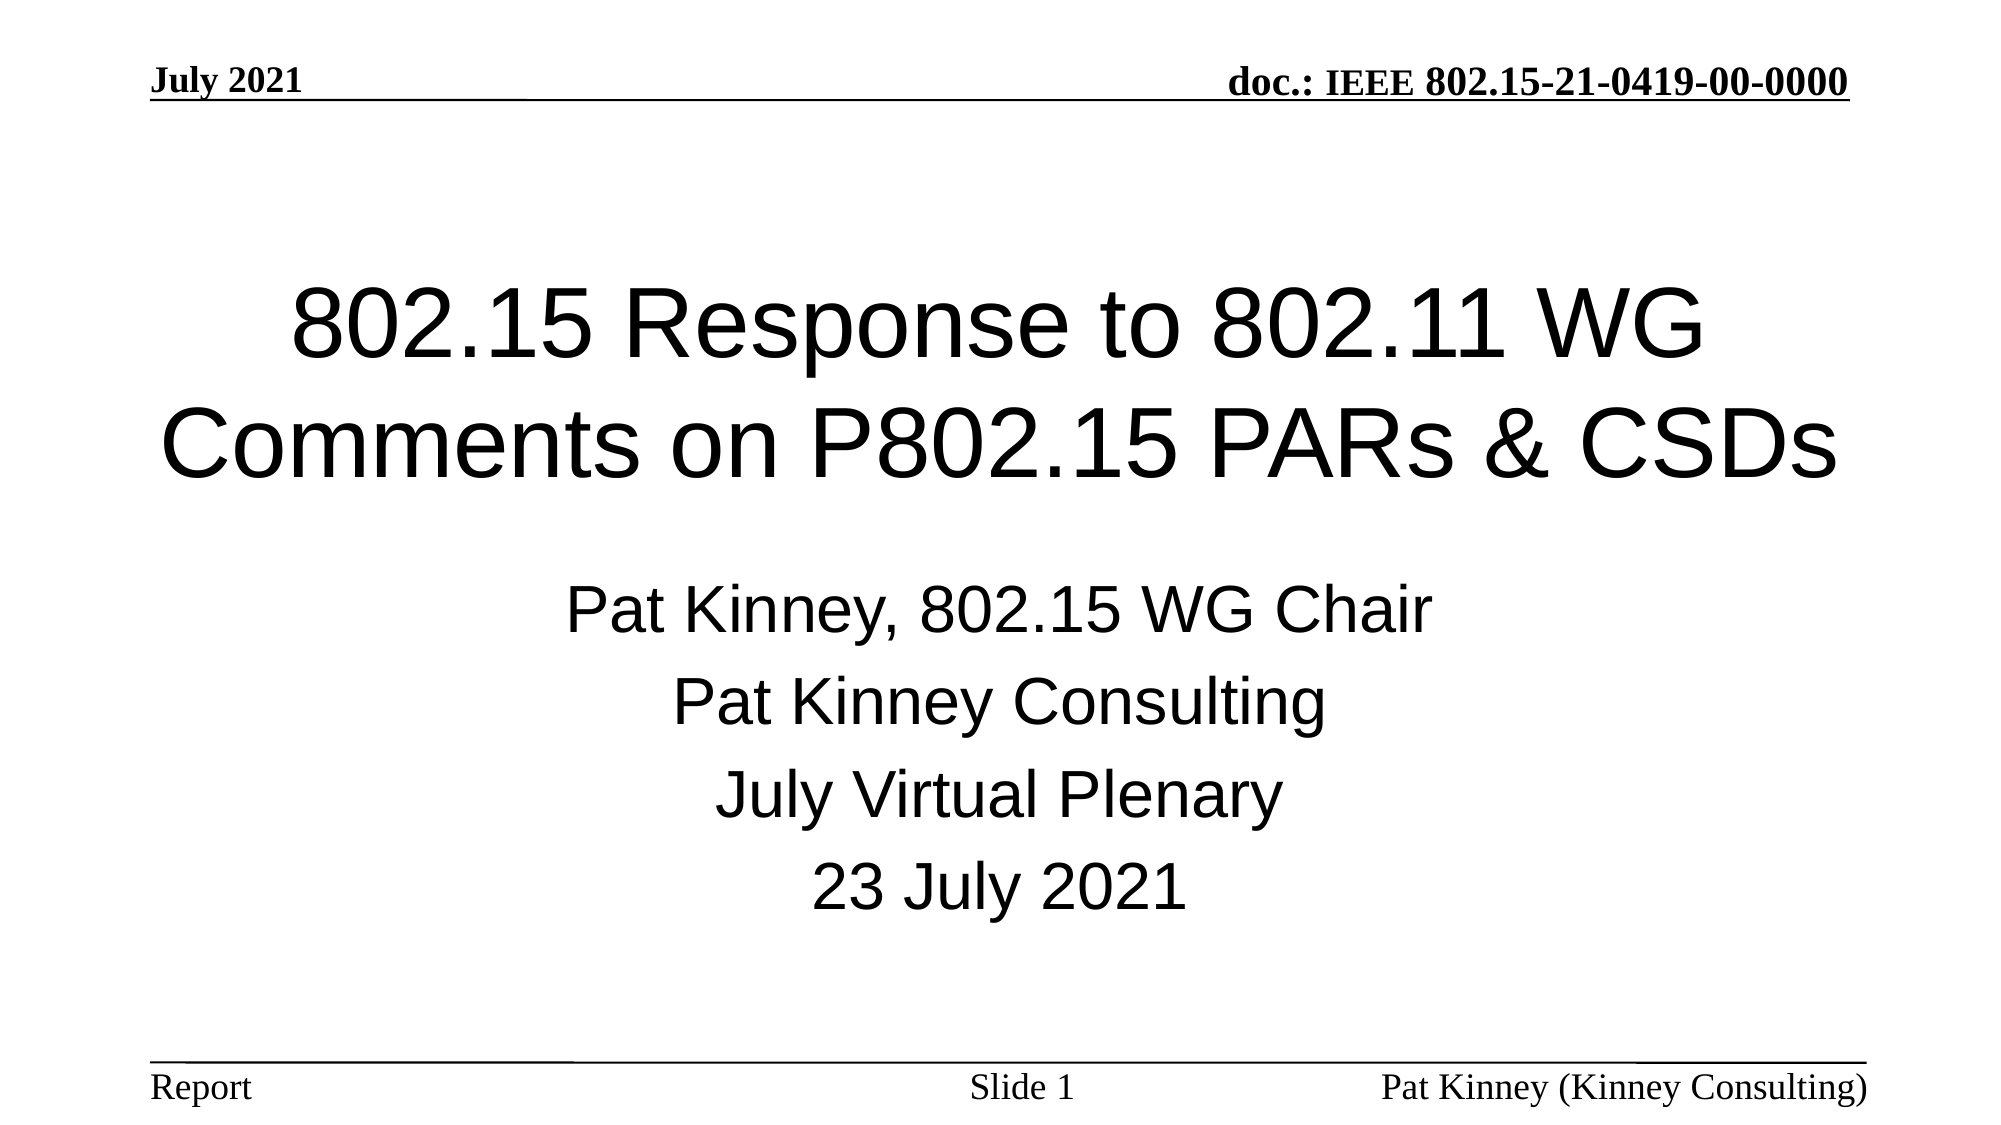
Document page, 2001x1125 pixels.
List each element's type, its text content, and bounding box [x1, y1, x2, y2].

text_box Pat Kinney, 802.15 WG Chair Pat Kinney Consulting July Virtual Plenary 23 July 2021 [299, 557, 1700, 944]
text_box 802.15 Response to 802.11 WG Comments on P802.15 PARs & CSDs [41, 257, 1958, 499]
text_box Pat Kinney (Kinney Consulting) [1330, 1062, 1869, 1122]
slide_number Slide 1 [950, 1061, 1095, 1125]
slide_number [149, 49, 431, 100]
